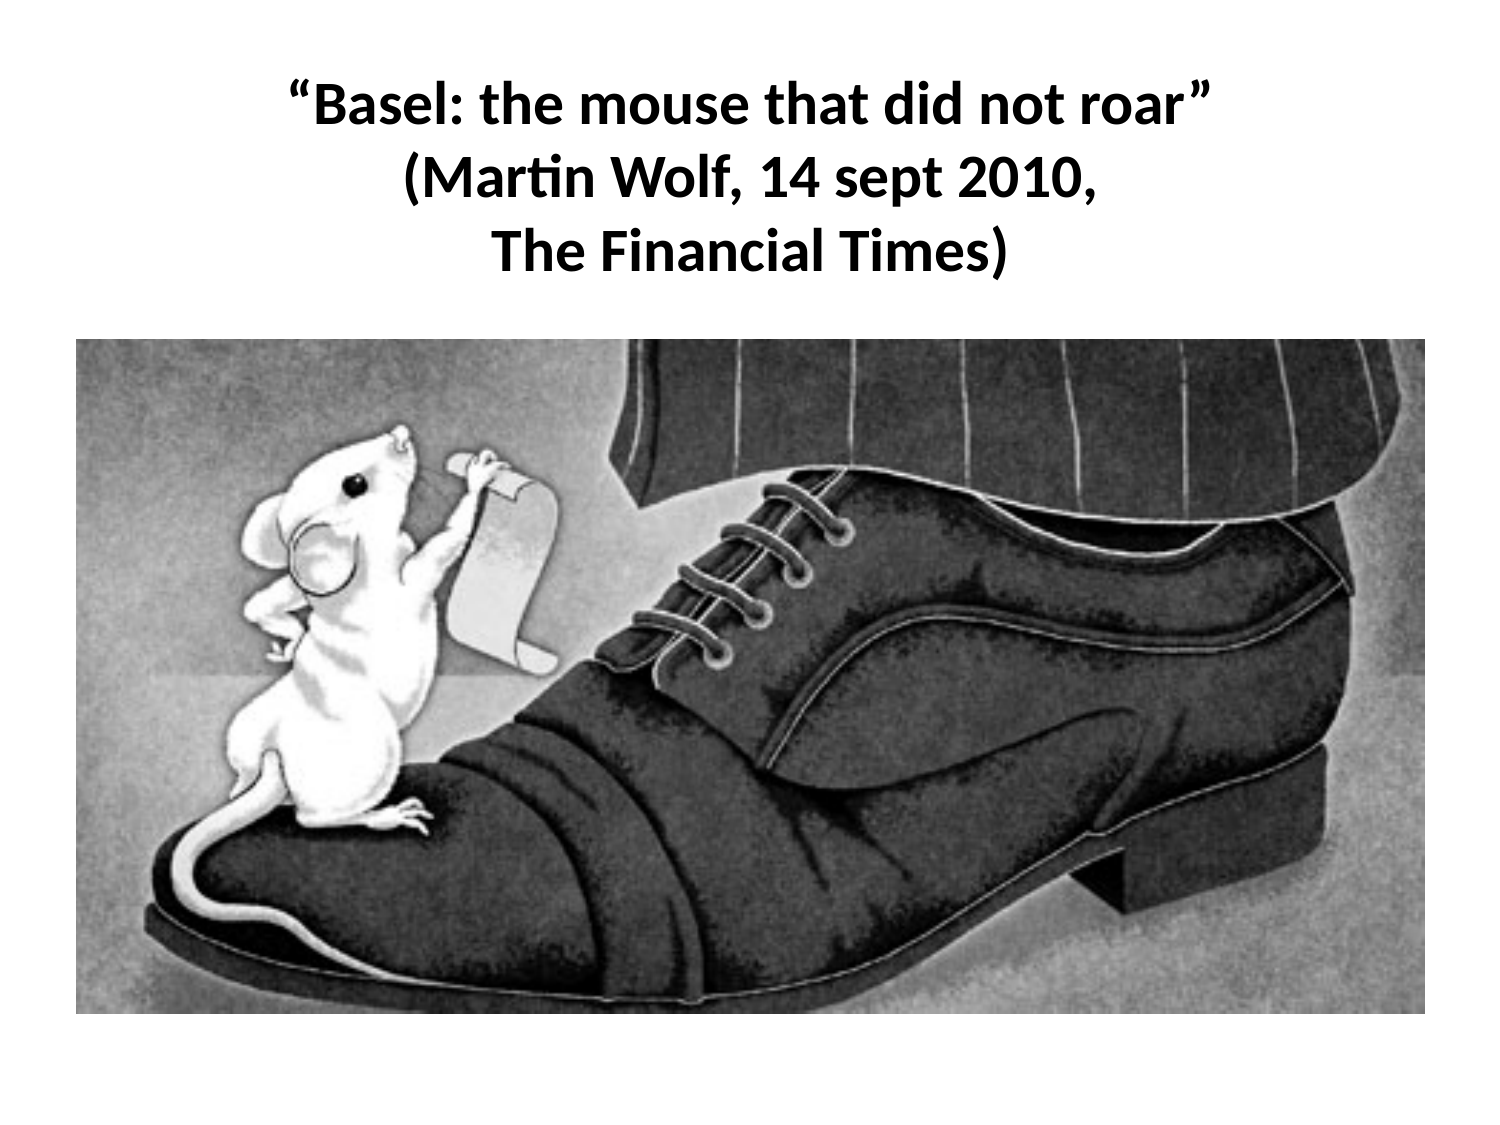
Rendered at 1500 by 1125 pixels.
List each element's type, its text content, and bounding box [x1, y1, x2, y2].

picture [76, 339, 1426, 1014]
title “Basel: the mouse that did not roar” (Martin Wolf, 14 sept 2010, The Financial Times) [76, 54, 1425, 338]
